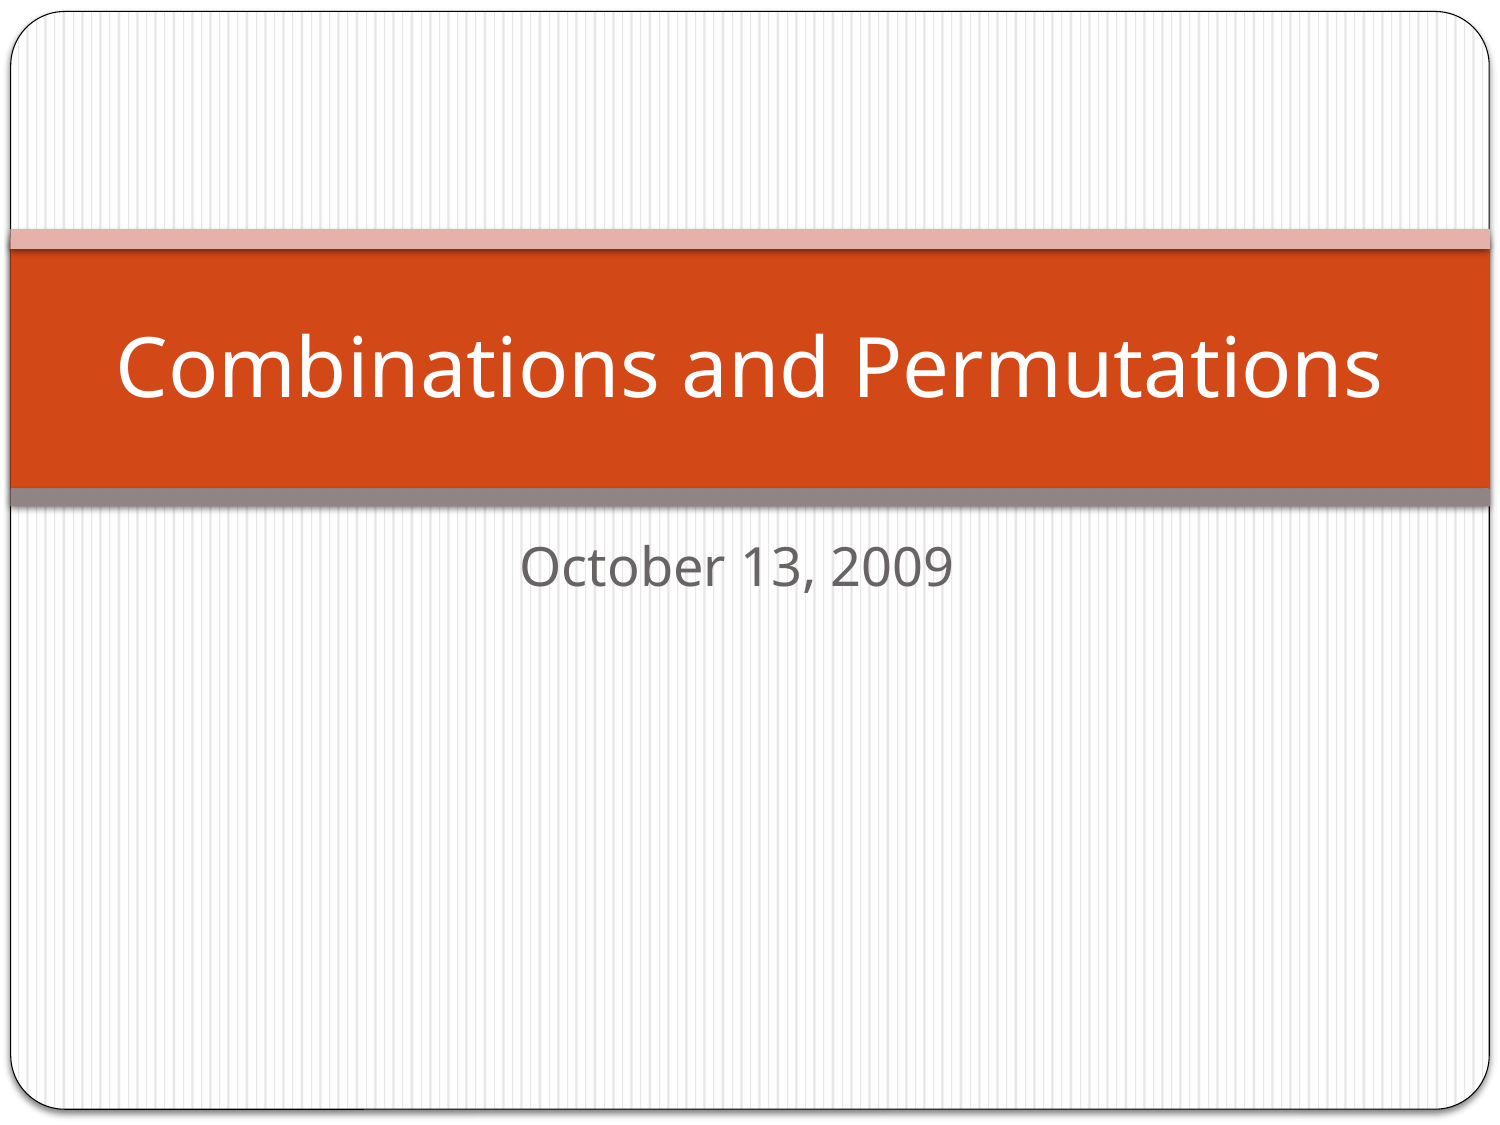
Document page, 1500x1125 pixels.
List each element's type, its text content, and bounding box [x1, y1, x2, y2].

subtitle October 13, 2009 [212, 525, 1263, 788]
title Combinations and Permutations [75, 247, 1425, 489]
